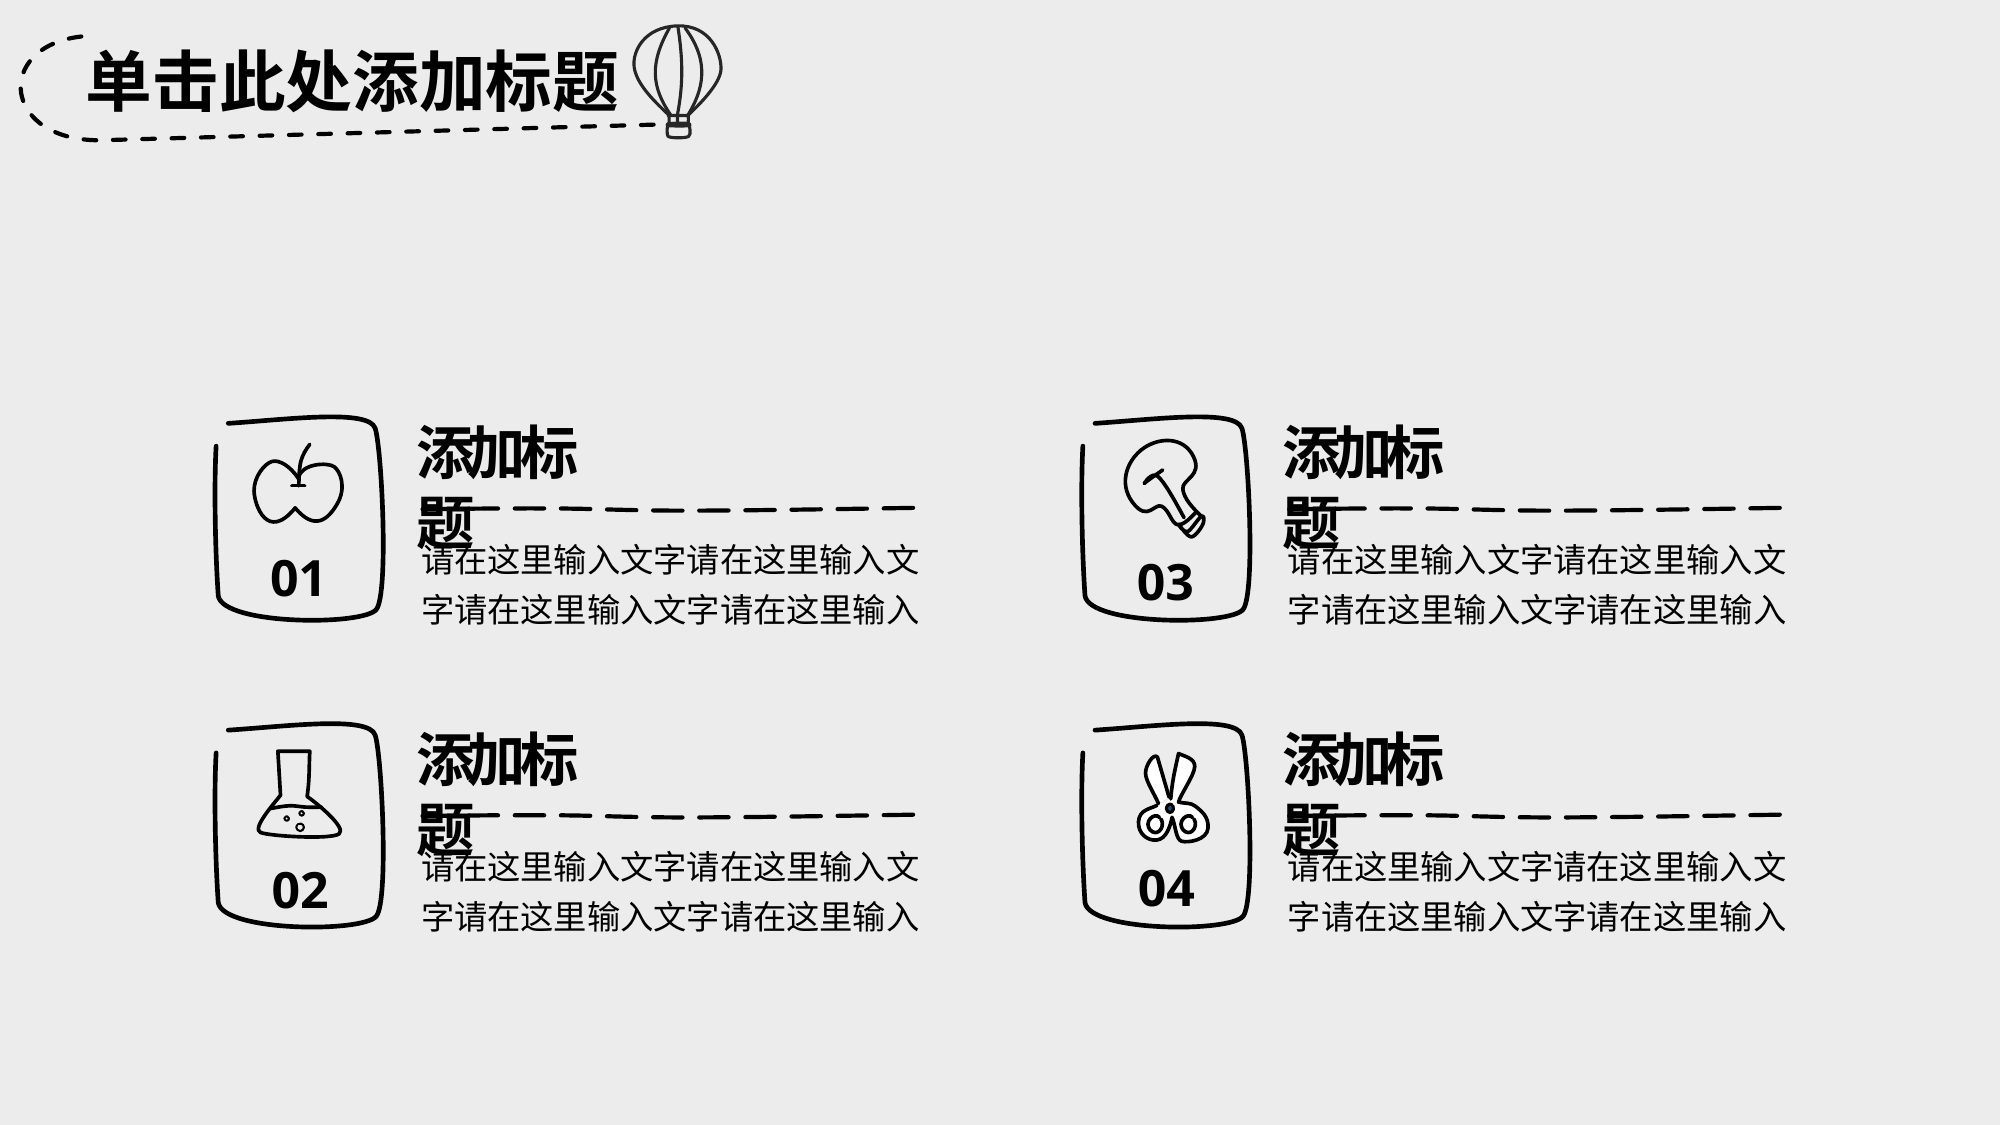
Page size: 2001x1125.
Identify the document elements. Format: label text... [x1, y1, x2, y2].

text_box 请在这里输入文字请在这里输入文字请在这里输入文字请在这里输入 [406, 521, 966, 637]
text_box [1288, 506, 1788, 512]
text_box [633, 25, 722, 138]
text_box 添加标题 [401, 715, 643, 871]
text_box 请在这里输入文字请在这里输入文字请在这里输入文字请在这里输入 [406, 828, 966, 944]
text_box [1080, 722, 1252, 929]
text_box [19, 38, 570, 142]
text_box [1288, 813, 1788, 819]
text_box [254, 444, 343, 522]
text_box 02 [256, 851, 344, 927]
text_box 添加标题 [401, 408, 643, 564]
text_box [421, 813, 921, 819]
text_box 03 [1121, 543, 1209, 618]
text_box 添加标题 [1268, 408, 1509, 564]
text_box [421, 506, 921, 512]
text_box 请在这里输入文字请在这里输入文字请在这里输入文字请在这里输入 [1273, 828, 1833, 944]
text_box [213, 415, 385, 622]
text_box 01 [255, 538, 342, 614]
text_box [213, 722, 385, 927]
text_box 04 [1123, 849, 1210, 925]
text_box [1080, 415, 1252, 622]
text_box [1130, 441, 1206, 542]
text_box 添加标题 [1268, 715, 1509, 871]
text_box 请在这里输入文字请在这里输入文字请在这里输入文字请在这里输入 [1273, 521, 1833, 637]
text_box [1129, 762, 1218, 833]
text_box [258, 751, 341, 838]
text_box 单击此处添加标题 [70, 31, 633, 127]
